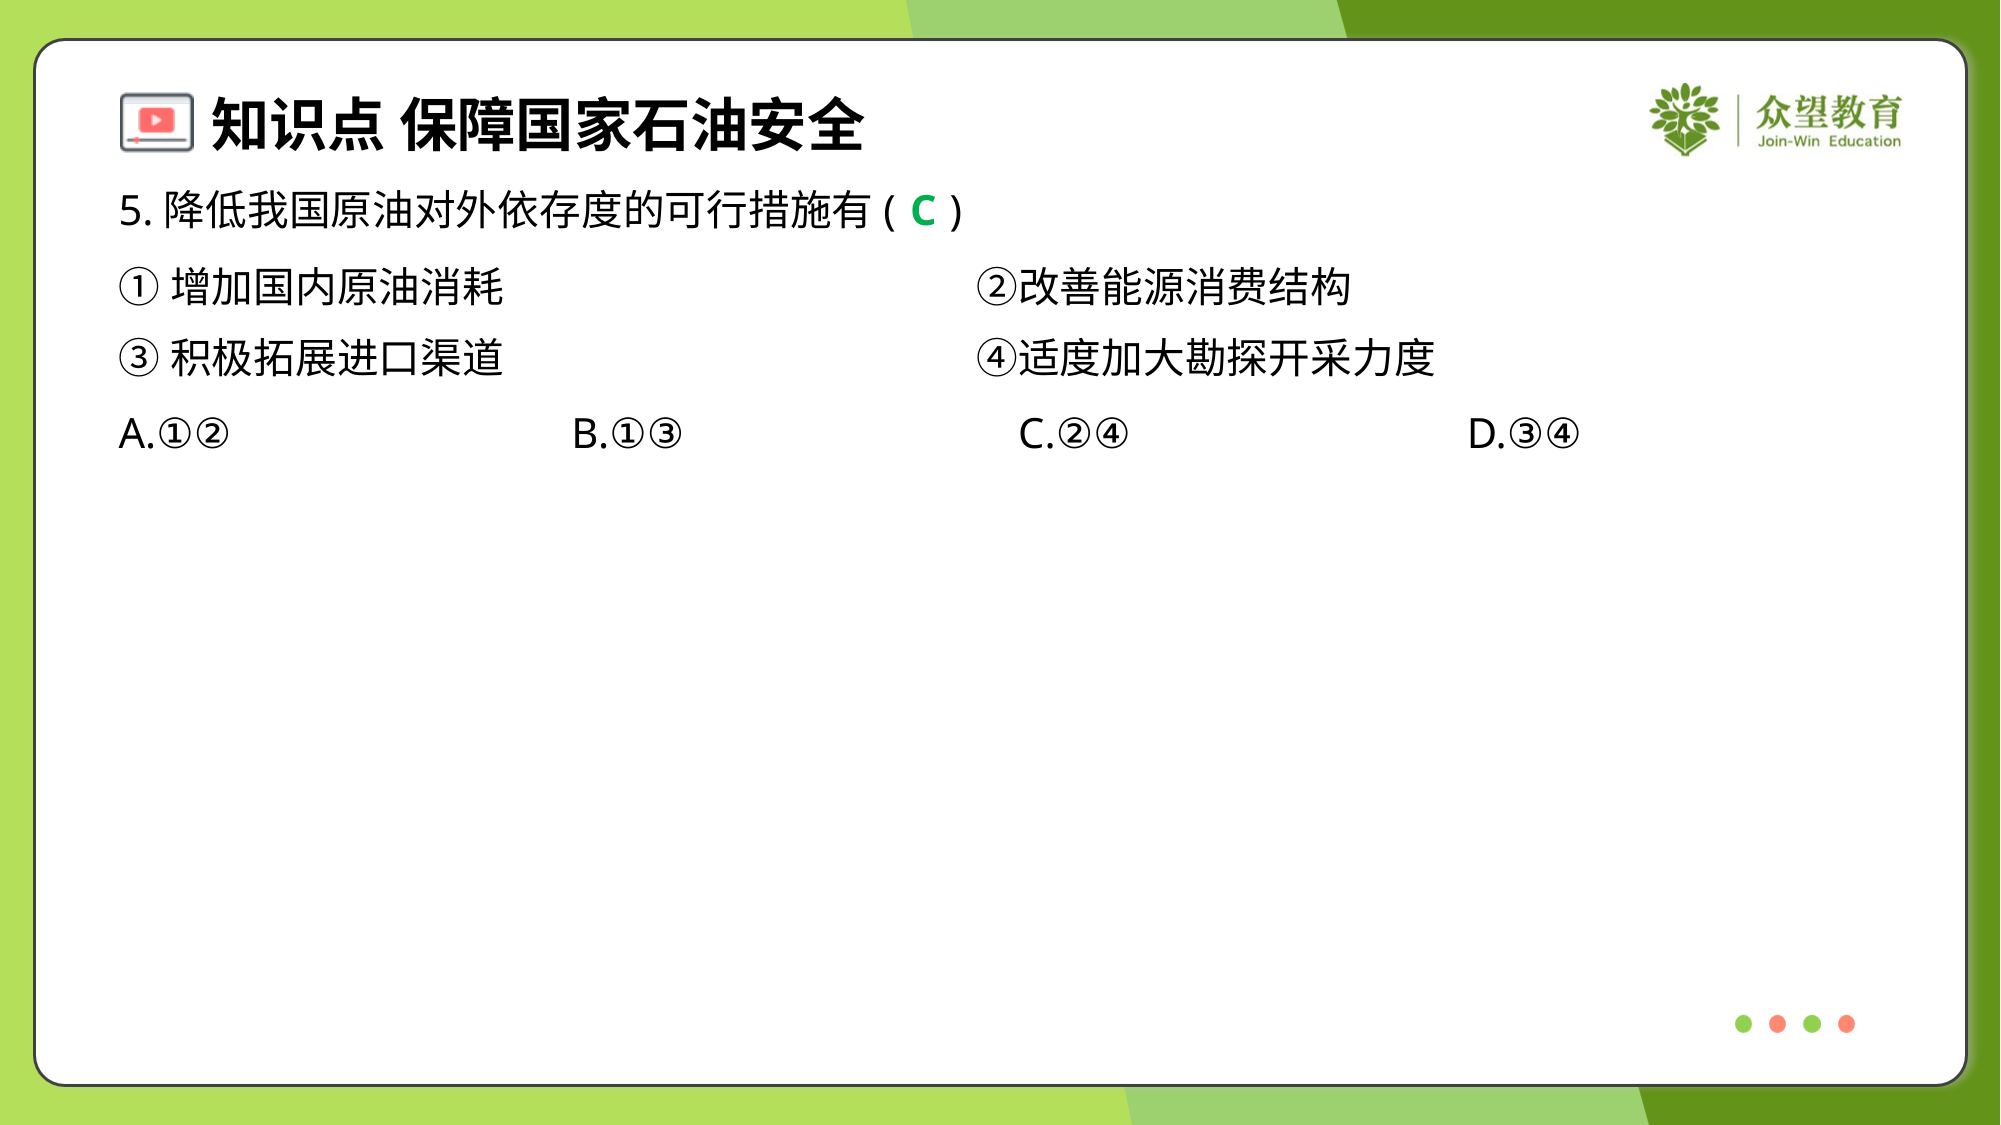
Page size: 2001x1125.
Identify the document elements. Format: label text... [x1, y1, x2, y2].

text_box C [894, 158, 953, 226]
text_box 5.降低我国原油对外依存度的可行措施有( ) [953, 158, 1883, 226]
text_box 5.降低我国原油对外依存度的可行措施有( ) [118, 158, 894, 226]
picture [0, 0, 2000, 1125]
text_box ①增加国内原油消耗 ②改善能源消费结构 ③积极拓展进口渠道 ④适度加大勘探开采力度 [118, 235, 1883, 374]
text_box A.①② B.①③ C.②④ D.③④ [118, 381, 1883, 448]
